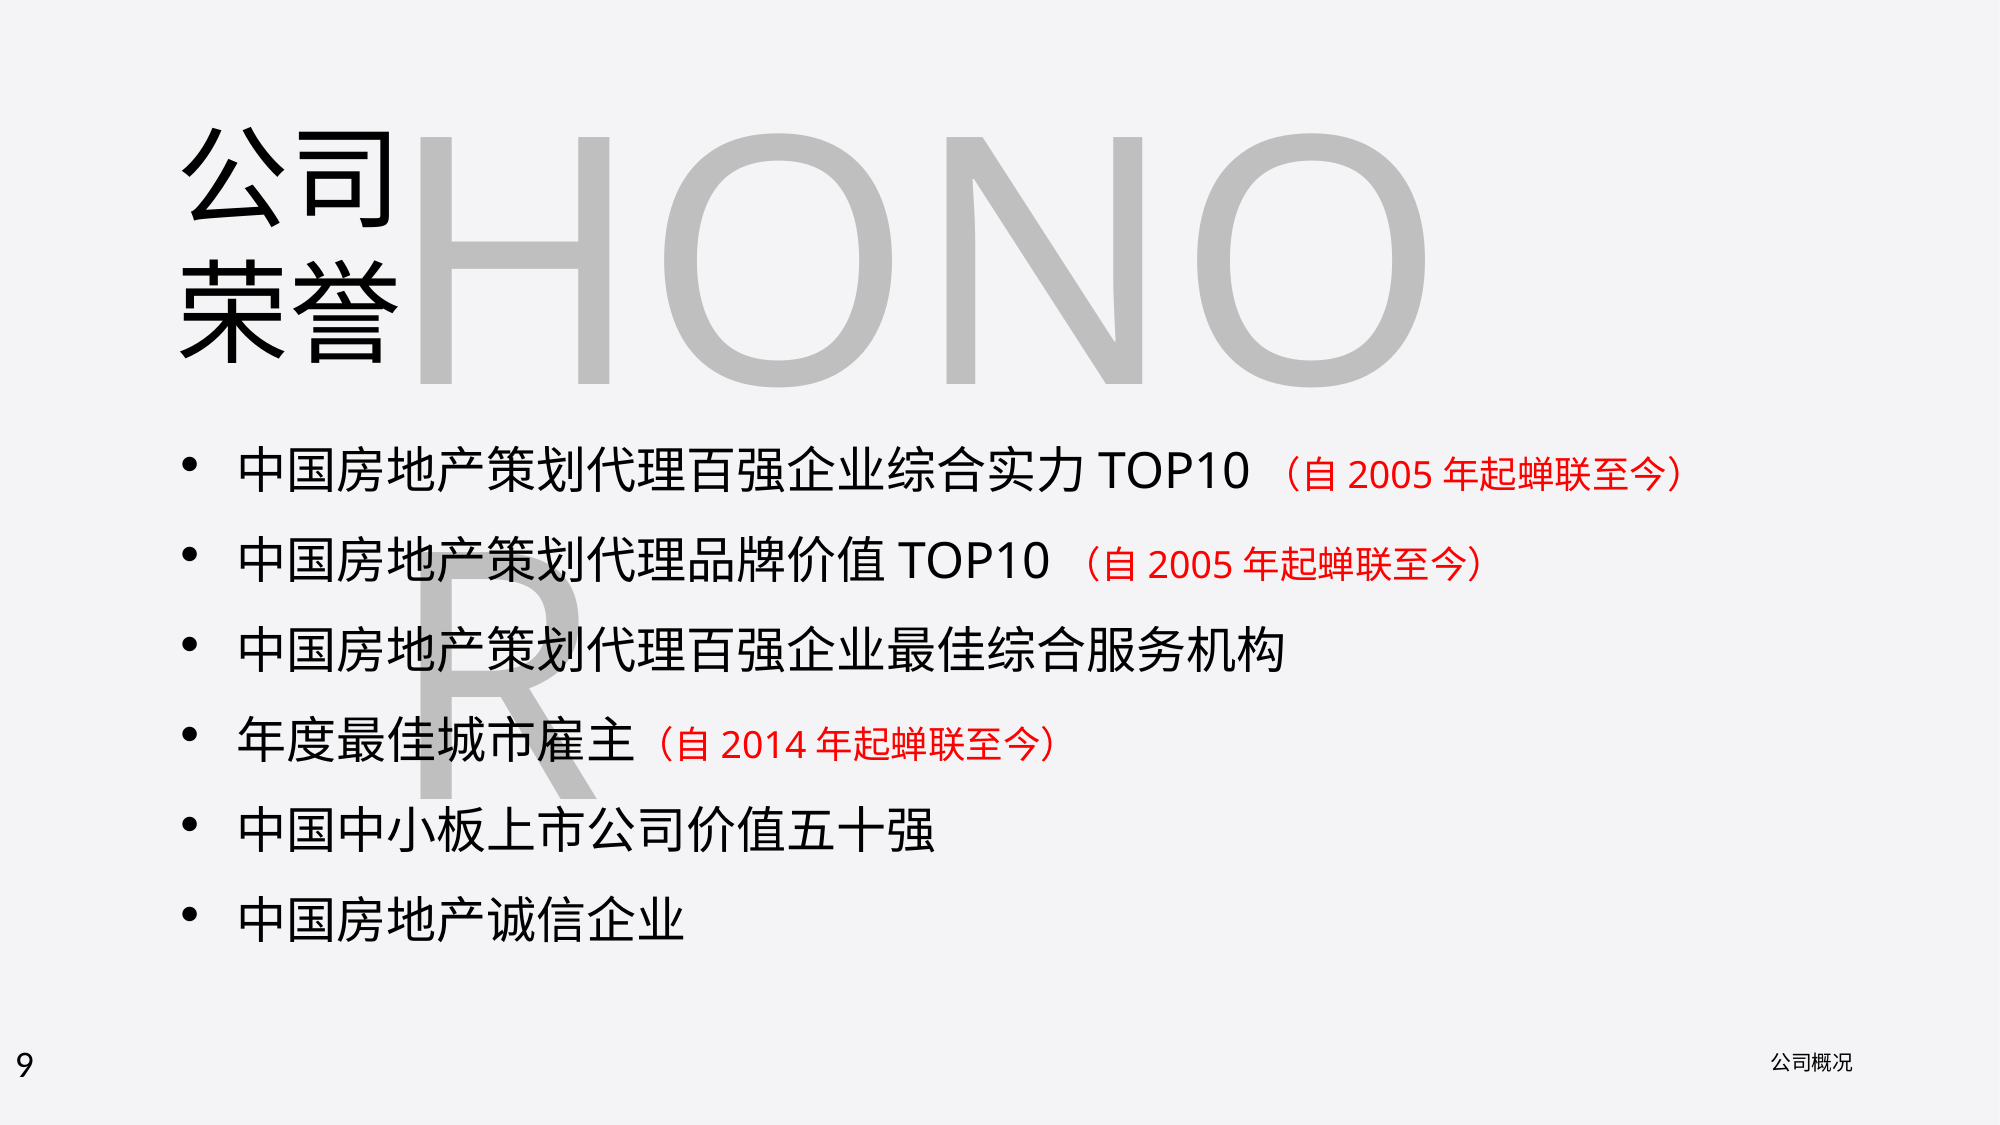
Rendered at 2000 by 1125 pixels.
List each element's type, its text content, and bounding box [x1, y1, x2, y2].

slide_number 9 [0, 1033, 60, 1093]
text_box 公司概况 [1728, 1041, 1896, 1083]
text_box 中国房地产策划代理百强企业综合实力TOP10（自2005年起蝉联至今） 中国房地产策划代理品牌价值TOP10（自2005年起蝉联至今） 中国房地产策划代理百强企业最佳综合服务机构 年度最佳城市雇主（自2014年起蝉联至今） 中国中小板上市公司价值五十强 中国房地产诚信企业 [165, 400, 1842, 956]
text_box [76, 30, 1635, 466]
